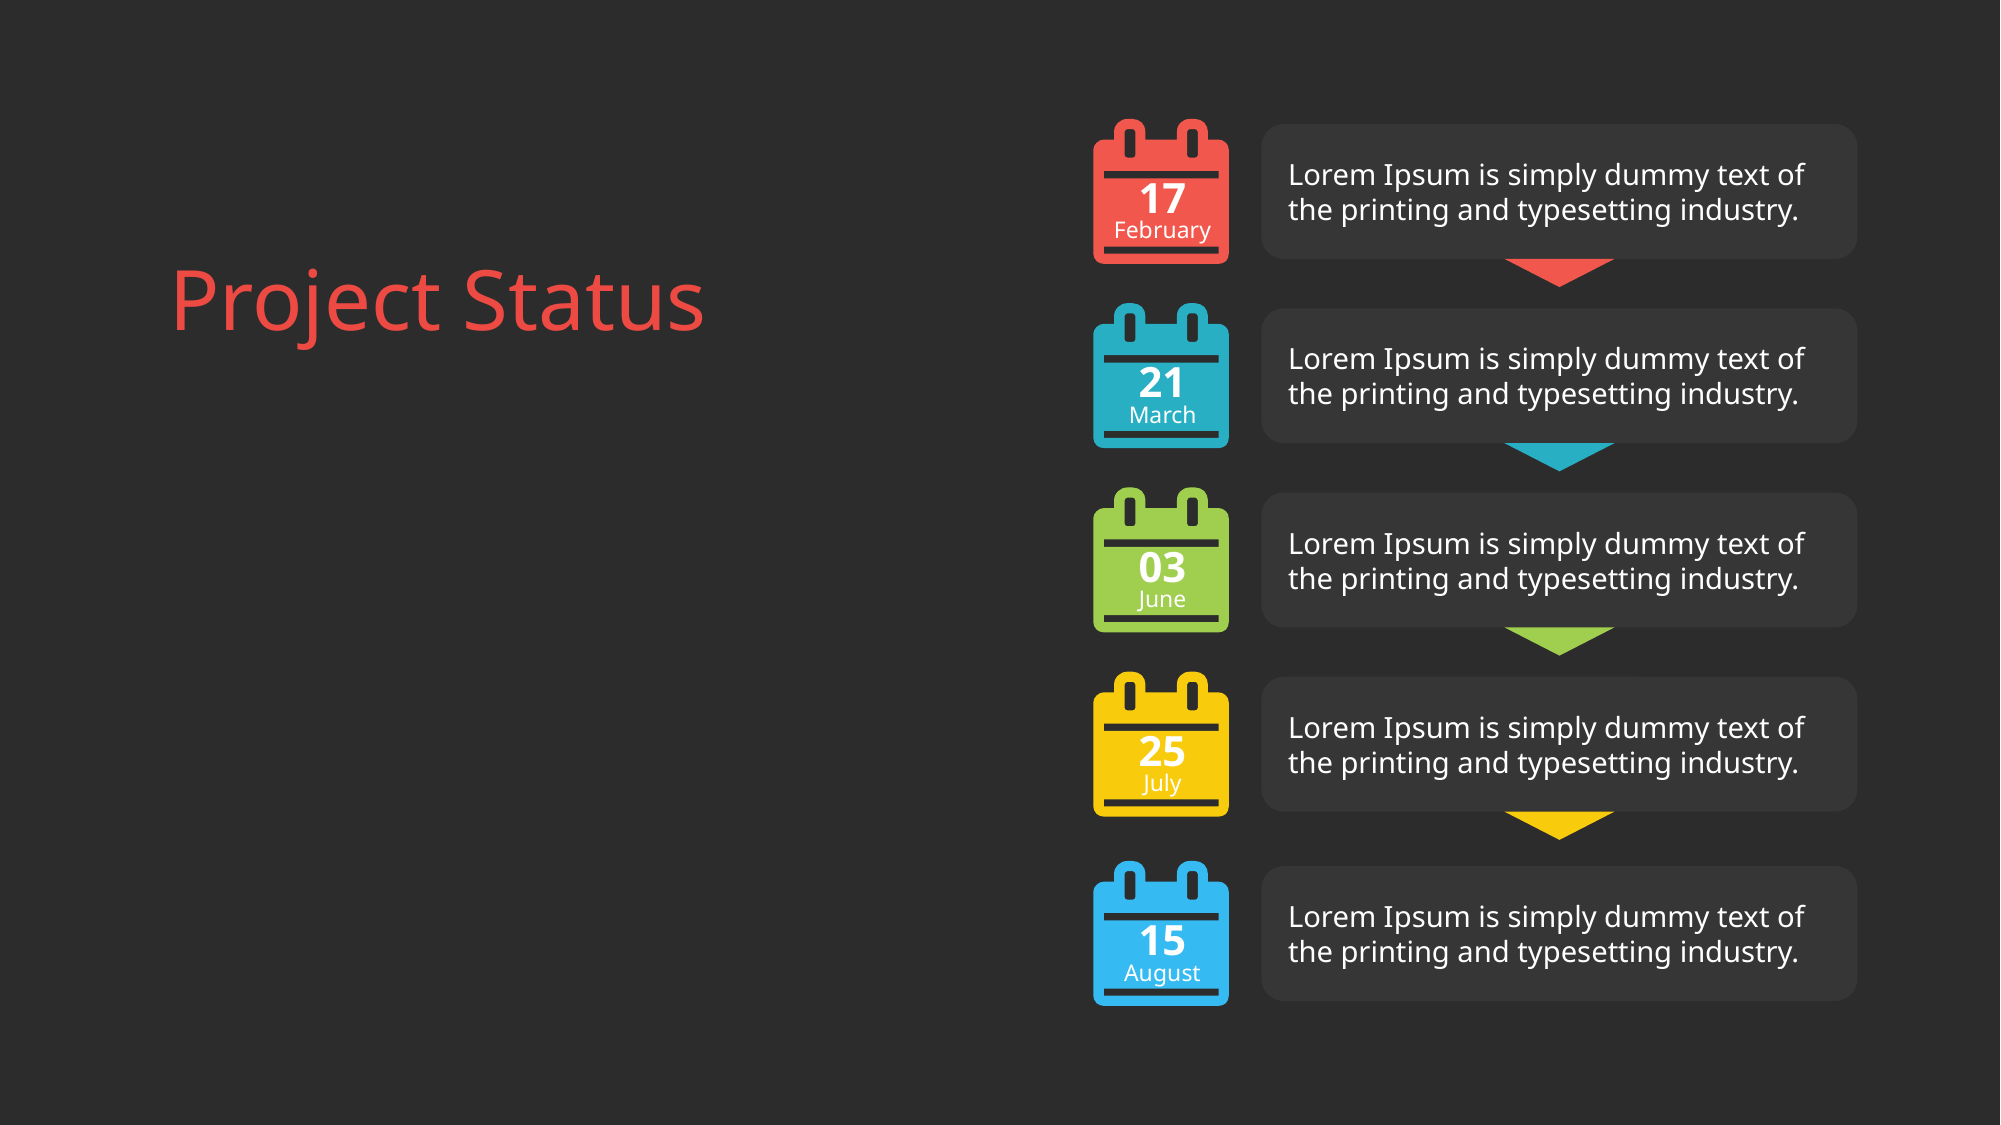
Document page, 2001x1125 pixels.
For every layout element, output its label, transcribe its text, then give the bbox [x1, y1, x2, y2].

text_box Lorem Ipsum is simply dummy text of the printing and typesetting industry. [1261, 308, 1858, 444]
text_box Lorem Ipsum is simply dummy text of the printing and typesetting industry. [1261, 866, 1858, 1001]
text_box [1504, 443, 1615, 472]
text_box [1093, 860, 1229, 1007]
picture [0, 0, 1001, 1125]
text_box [1093, 118, 1229, 265]
text_box Lorem Ipsum is simply dummy text of the printing and typesetting industry. [1261, 676, 1858, 812]
text_box [1504, 627, 1615, 656]
text_box [1504, 258, 1615, 288]
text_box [1093, 671, 1229, 817]
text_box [1093, 487, 1229, 633]
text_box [1093, 302, 1229, 449]
text_box Lorem Ipsum is simply dummy text of the printing and typesetting industry. [1261, 124, 1858, 259]
text_box Lorem Ipsum is simply dummy text of the printing and typesetting industry. [1261, 492, 1858, 628]
text_box [1504, 811, 1615, 840]
